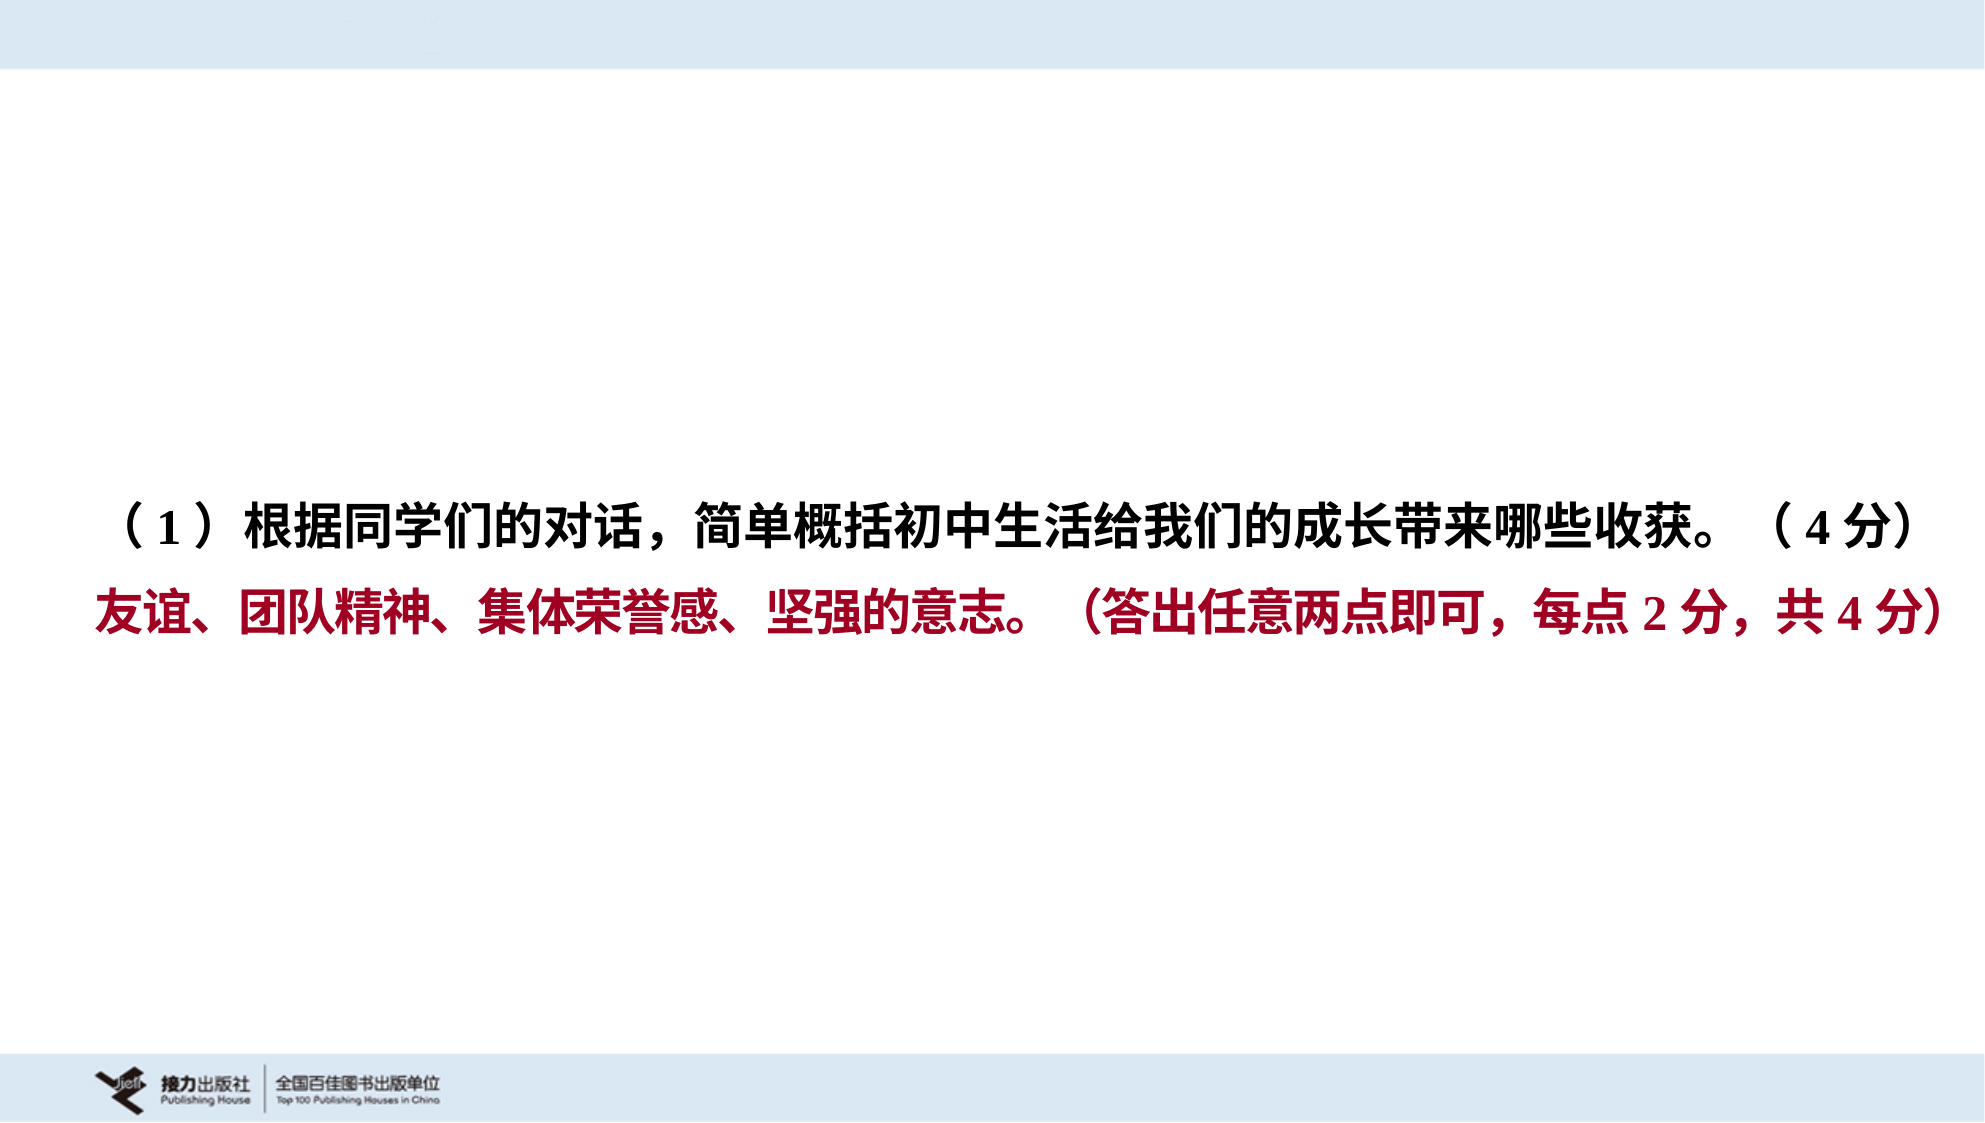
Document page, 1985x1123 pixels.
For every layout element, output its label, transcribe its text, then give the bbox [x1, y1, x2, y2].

text_box （1）根据同学们的对话，简单概括初中生活给我们的成长带来哪些收获。（4分） [94, 467, 1928, 555]
text_box 友谊、团队精神、集体荣誉感、坚强的意志。（答出任意两点即可，每点2分，共4分） [94, 552, 1892, 641]
picture [0, 0, 1985, 1122]
